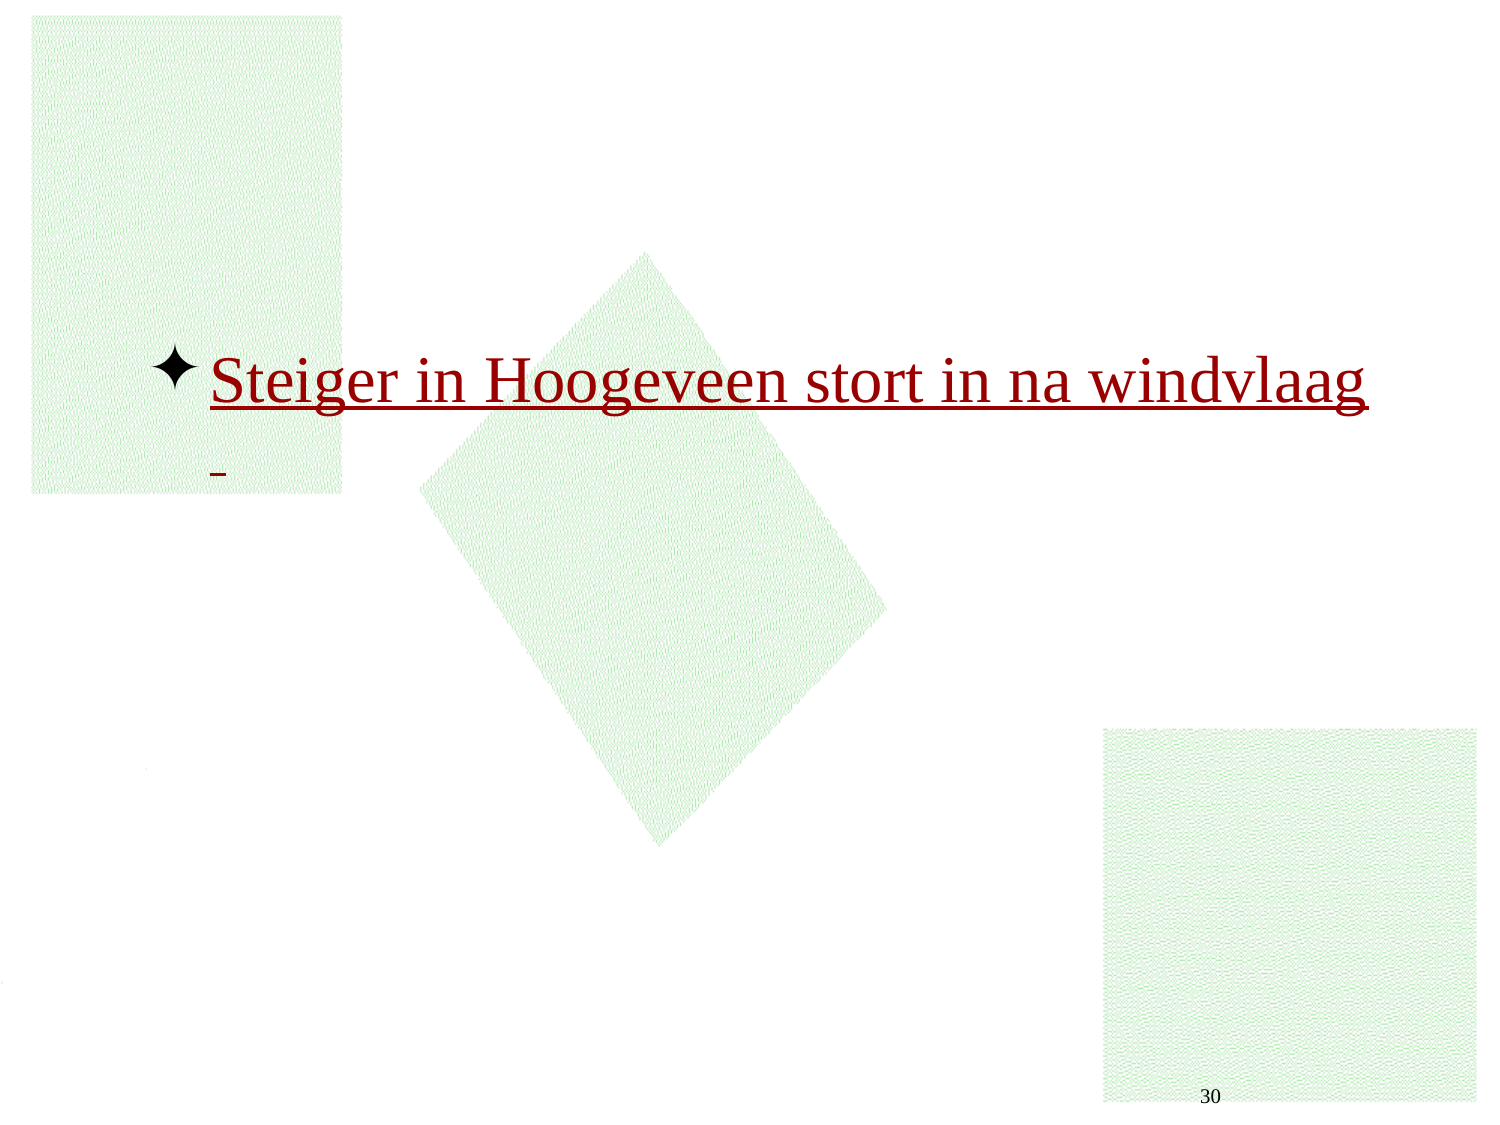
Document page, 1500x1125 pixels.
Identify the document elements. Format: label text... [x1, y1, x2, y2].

list Steiger in Hoogeveen stort in na windvlaag [116, 327, 1392, 1004]
picture [0, 0, 1500, 1125]
slide_number 30 [1074, 1024, 1388, 1101]
